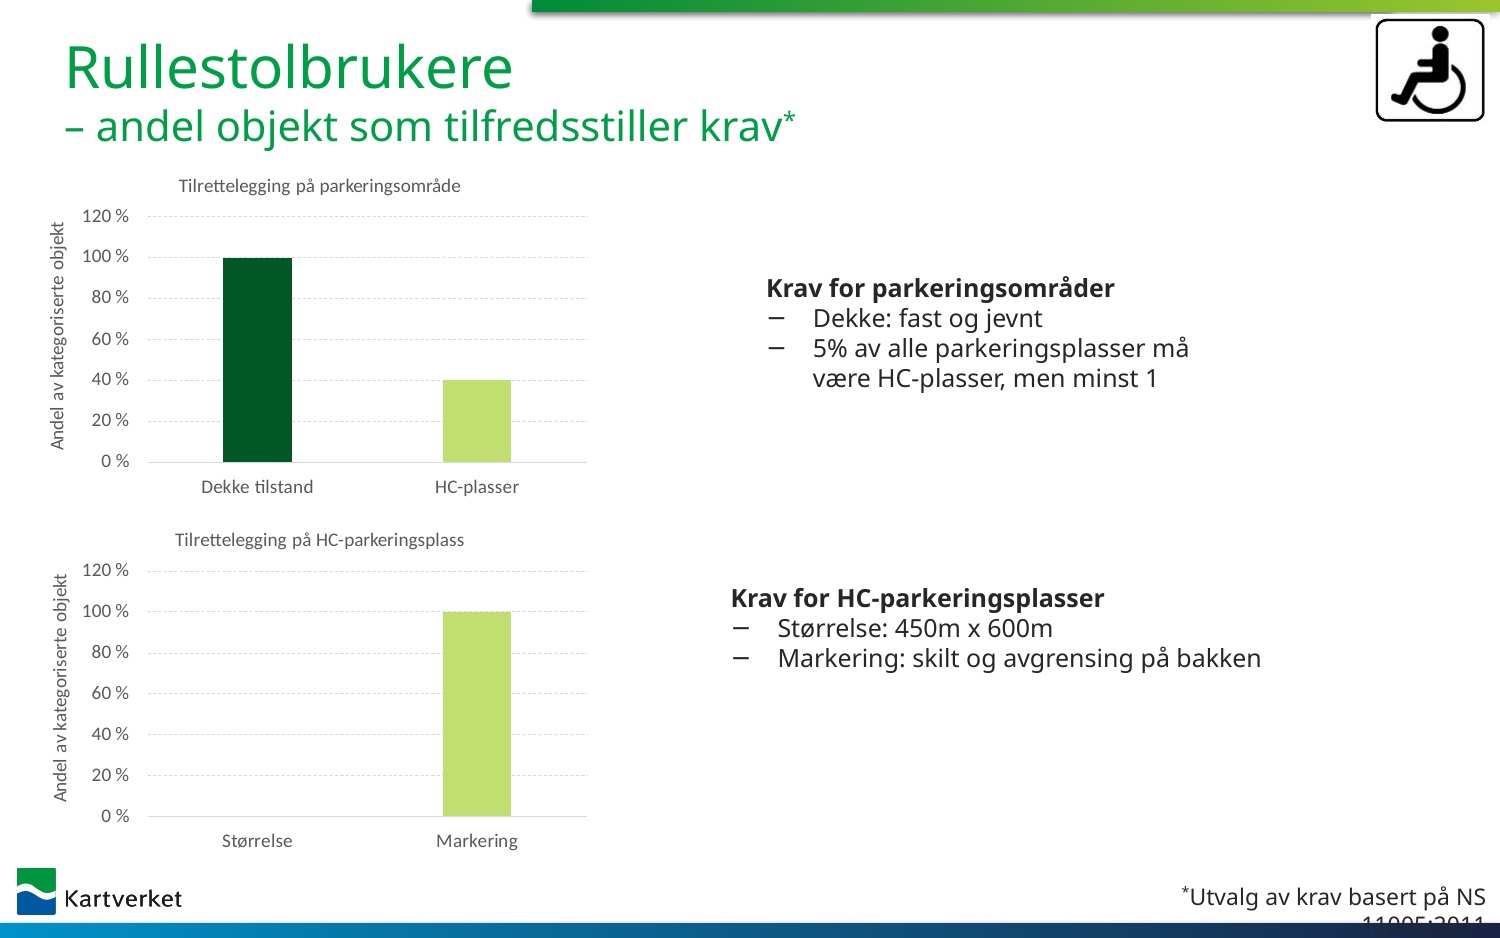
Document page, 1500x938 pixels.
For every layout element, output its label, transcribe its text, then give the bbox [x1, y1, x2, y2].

text_box *Utvalg av krav basert på NS 11005:2011 [1068, 873, 1500, 938]
picture [1371, 13, 1491, 127]
text_box Rullestolbrukere – andel objekt som tilfredsstiller krav* [49, 23, 1431, 158]
picture [41, 520, 598, 859]
text_box Krav for parkeringsområder Dekke: fast og jevnt 5% av alle parkeringsplasser må være HC-plasser, men minst 1 [751, 264, 1232, 400]
picture [41, 166, 598, 505]
text_box Krav for HC-parkeringsplasser Størrelse: 450m x 600m Markering: skilt og avgrensing på bakken [715, 574, 1278, 680]
